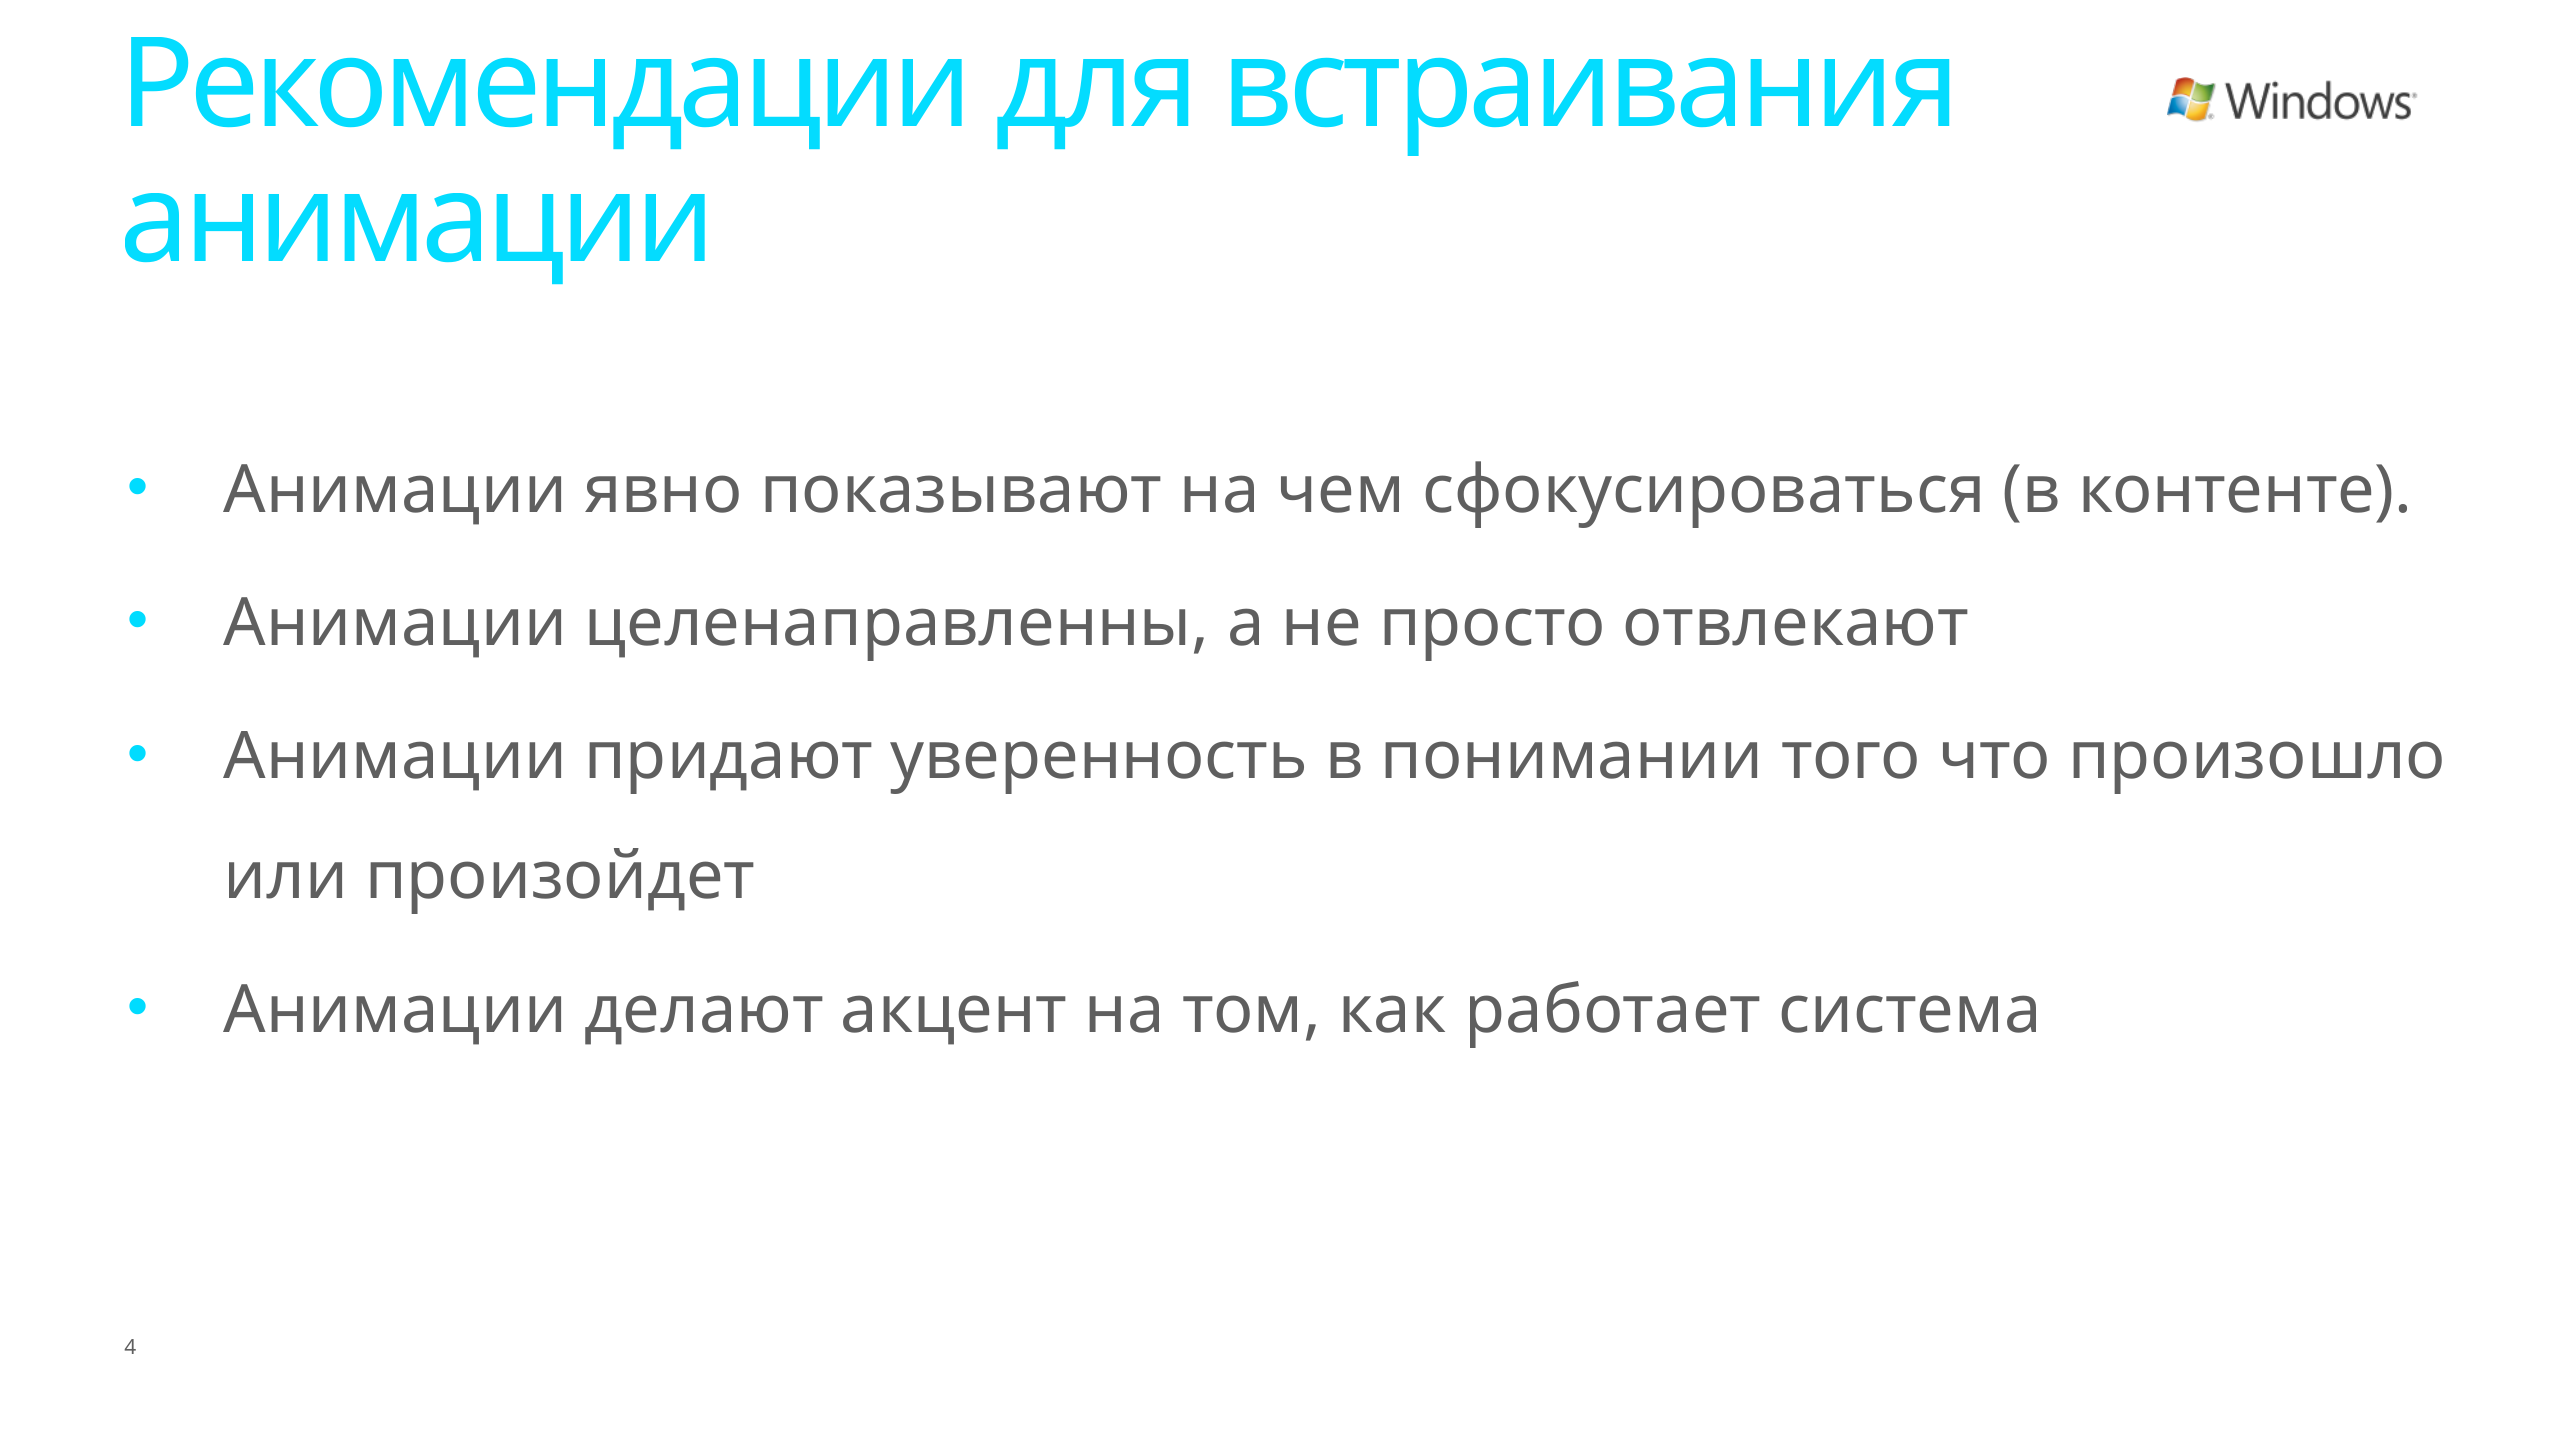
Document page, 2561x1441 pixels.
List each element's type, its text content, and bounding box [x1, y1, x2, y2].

list Анимации явно показывают на чем сфокусироваться (в контенте). Анимации целенаправленны, а не просто отвлекают Анимации придают уверенность в понимании того что произошло или произойдет Анимации делают акцент на том, как работает система [127, 405, 2470, 1060]
title Рекомендации для встраивания анимации [119, 51, 2462, 289]
